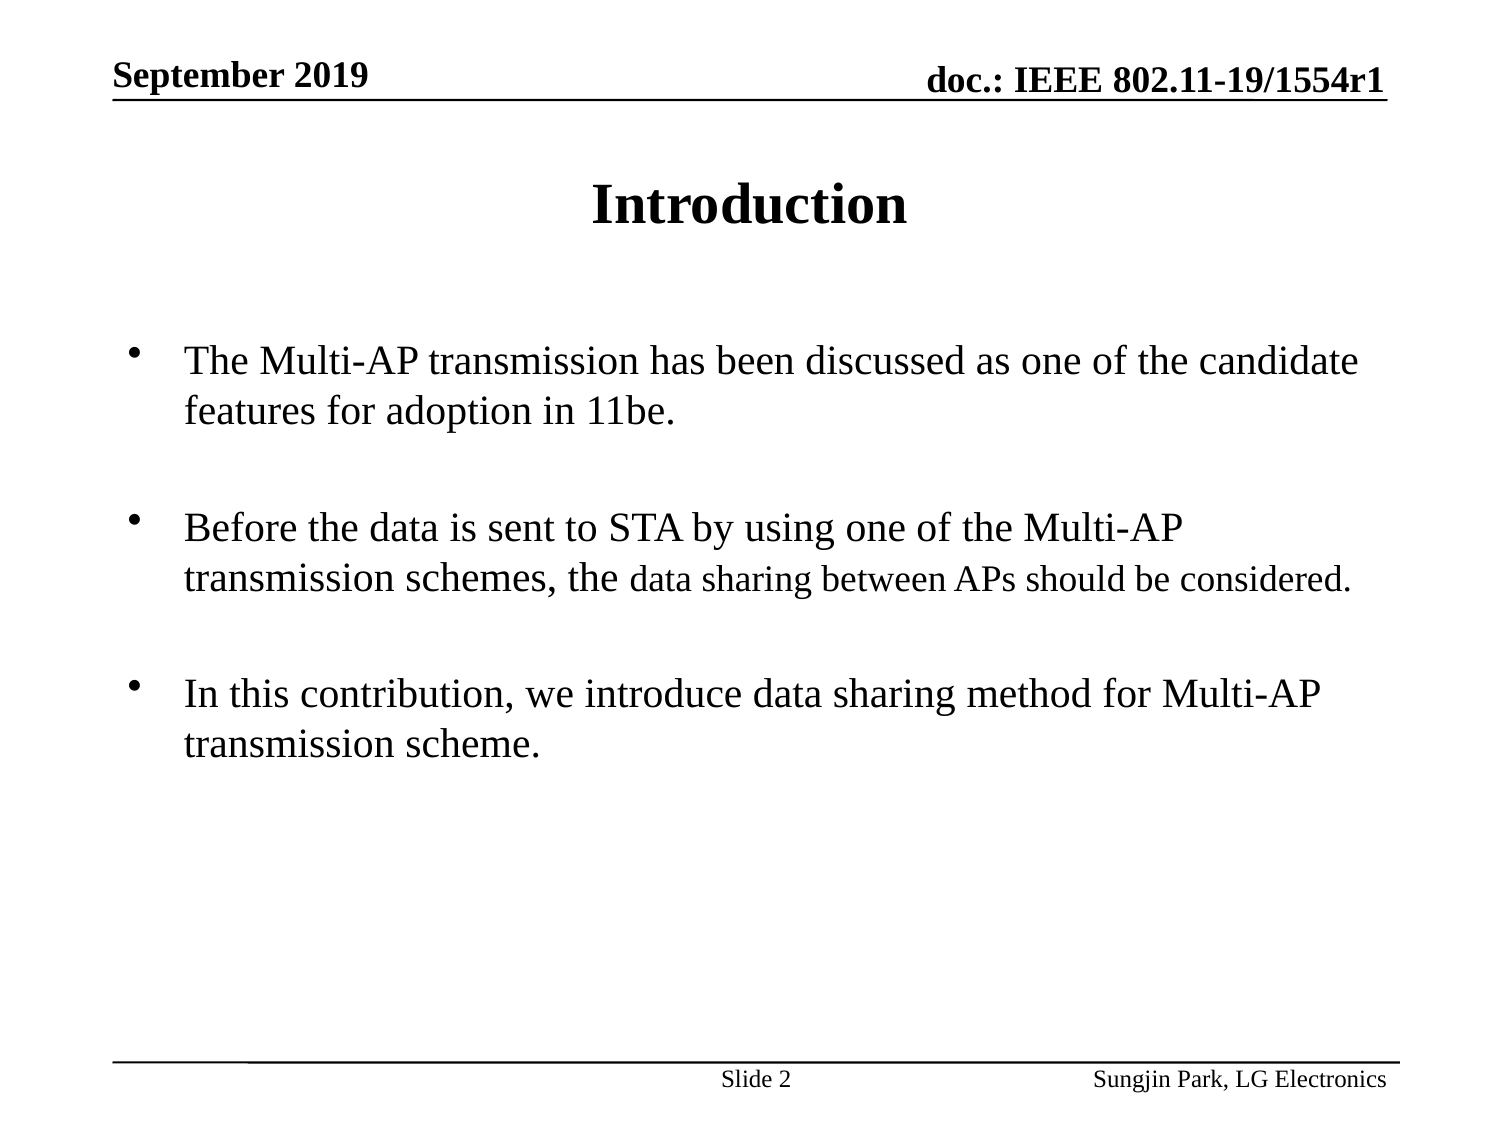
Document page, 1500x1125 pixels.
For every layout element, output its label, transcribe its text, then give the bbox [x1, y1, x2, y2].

list The Multi-AP transmission has been discussed as one of the candidate features for adoption in 11be. Before the data is sent to STA by using one of the Multi-AP transmission schemes, the data sharing between APs should be considered. In this contribution, we introduce data sharing method for Multi-AP transmission scheme. [112, 324, 1388, 1063]
slide_number Slide 2 [712, 1061, 800, 1093]
title Introduction [112, 112, 1388, 288]
